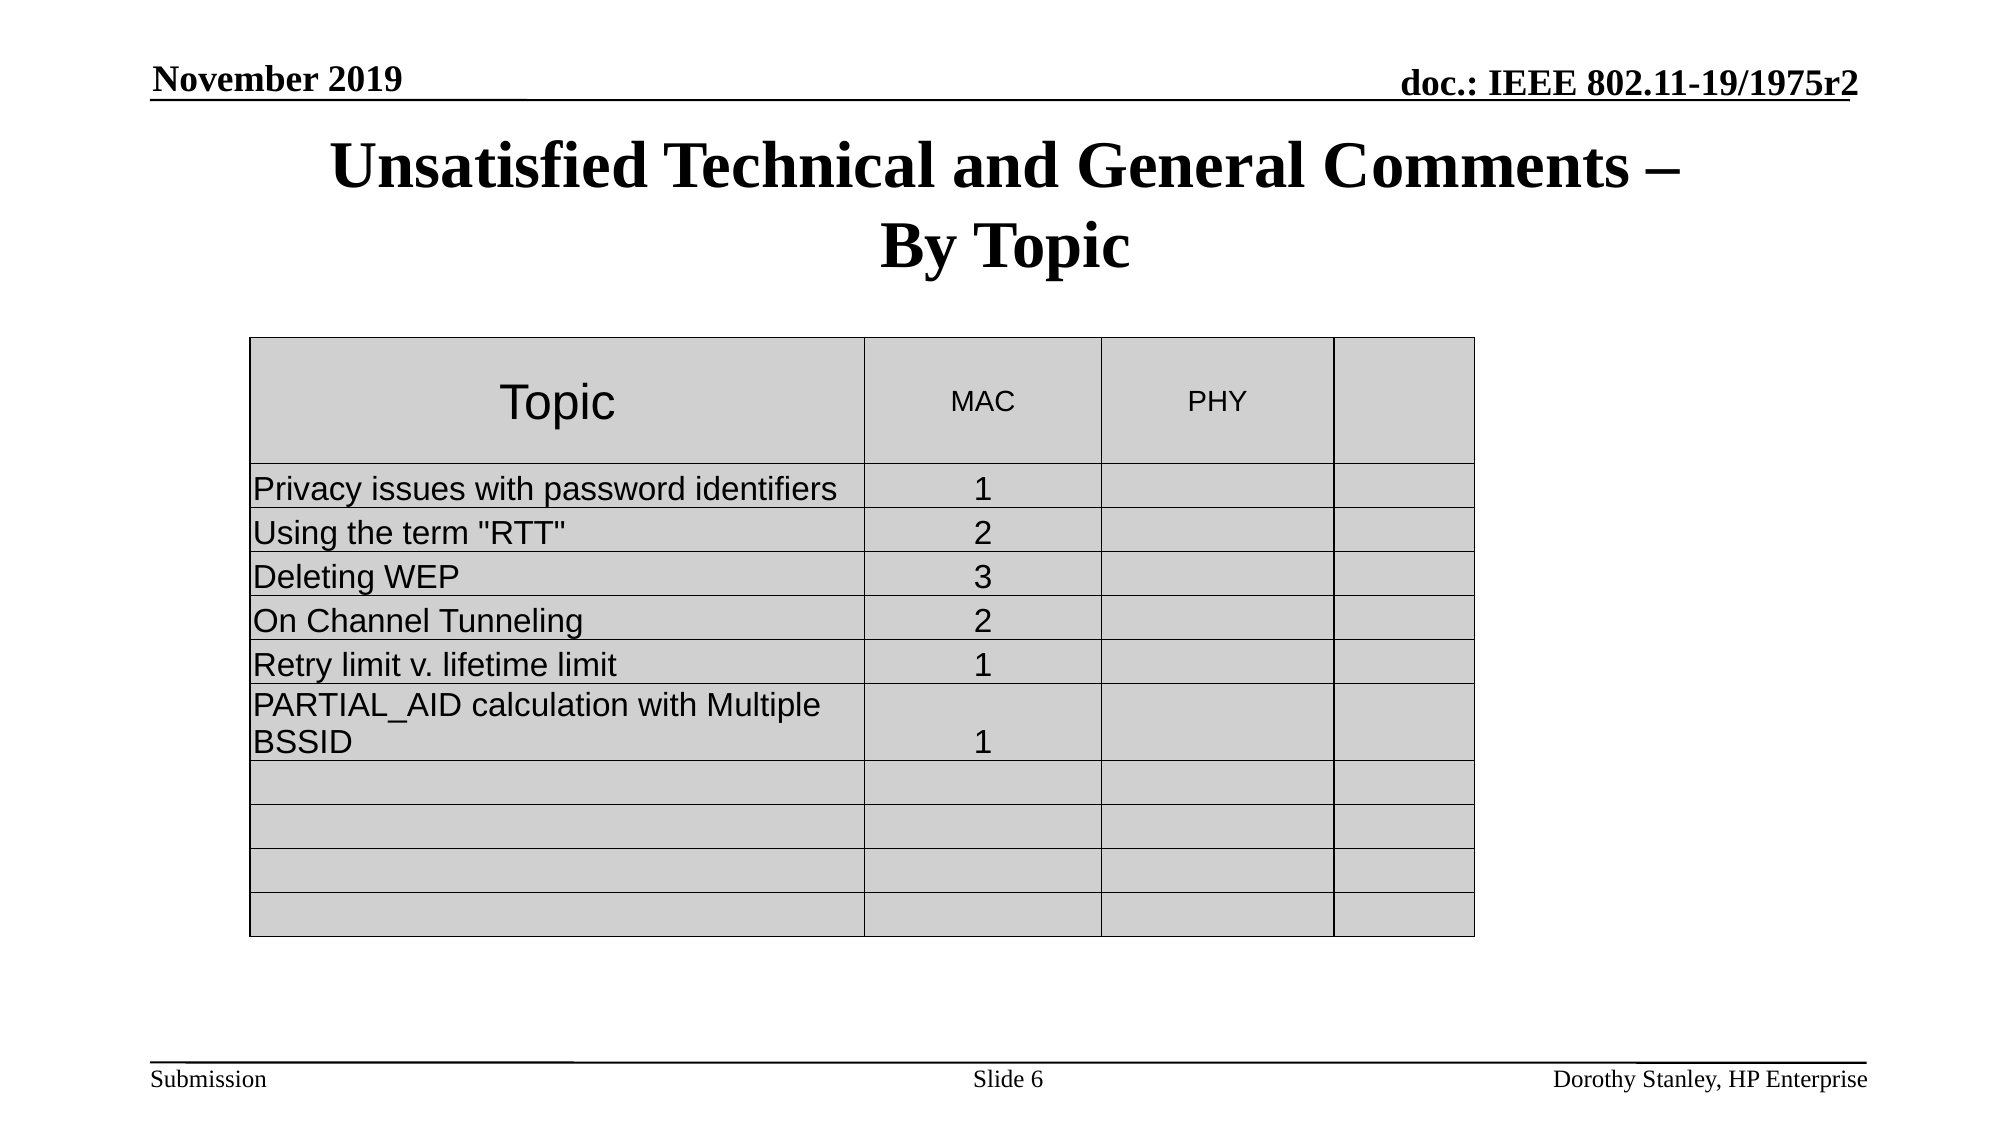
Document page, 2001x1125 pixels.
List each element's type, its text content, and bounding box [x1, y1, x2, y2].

table_cell [251, 805, 864, 848]
table_cell [1102, 596, 1333, 639]
table_cell Deleting WEP [251, 552, 864, 595]
table_cell [1335, 596, 1474, 639]
table_cell [1102, 508, 1333, 551]
table_cell [251, 893, 864, 936]
table_cell [251, 761, 864, 804]
footer Dorothy Stanley, HP Enterprise [1171, 1061, 1869, 1093]
table_cell [1102, 640, 1333, 683]
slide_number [152, 54, 563, 100]
table_header Topic [251, 338, 864, 463]
table_cell [1335, 761, 1474, 804]
table_header [1335, 338, 1474, 463]
table_cell Using the term "RTT" [251, 508, 864, 551]
table_cell 2 [865, 508, 1101, 551]
table_cell [1102, 761, 1333, 804]
table_cell 1 [865, 640, 1101, 683]
table_cell 2 [865, 596, 1101, 639]
table_cell [1335, 849, 1474, 892]
title Unsatisfied Technical and General Comments – By Topic [302, 113, 1709, 289]
table_cell 3 [865, 552, 1101, 595]
table_cell [1335, 464, 1474, 507]
table_cell [251, 849, 864, 892]
slide_number Slide 6 [950, 1061, 1067, 1123]
table_cell [1102, 849, 1333, 892]
table_cell [1102, 805, 1333, 848]
table_header MAC [865, 338, 1101, 463]
table_cell [1335, 508, 1474, 551]
table_cell [865, 761, 1101, 804]
table_cell 1 [865, 684, 1101, 760]
table_cell [865, 849, 1101, 892]
table_cell PARTIAL_AID calculation with Multiple BSSID [251, 684, 864, 760]
table_cell [865, 893, 1101, 936]
table_cell [1102, 464, 1333, 507]
table_cell [1102, 893, 1333, 936]
table_cell [1102, 552, 1333, 595]
table_cell [1335, 640, 1474, 683]
table_cell [1335, 552, 1474, 595]
table_header PHY [1102, 338, 1333, 463]
table_cell [865, 805, 1101, 848]
table_cell Privacy issues with password identifiers [251, 464, 864, 507]
table_cell [1102, 684, 1333, 760]
table_cell [1335, 893, 1474, 936]
table_cell On Channel Tunneling [251, 596, 864, 639]
table_cell 1 [865, 464, 1101, 507]
table_cell [1335, 684, 1474, 760]
table_cell Retry limit v. lifetime limit [251, 640, 864, 683]
table_cell [1335, 805, 1474, 848]
